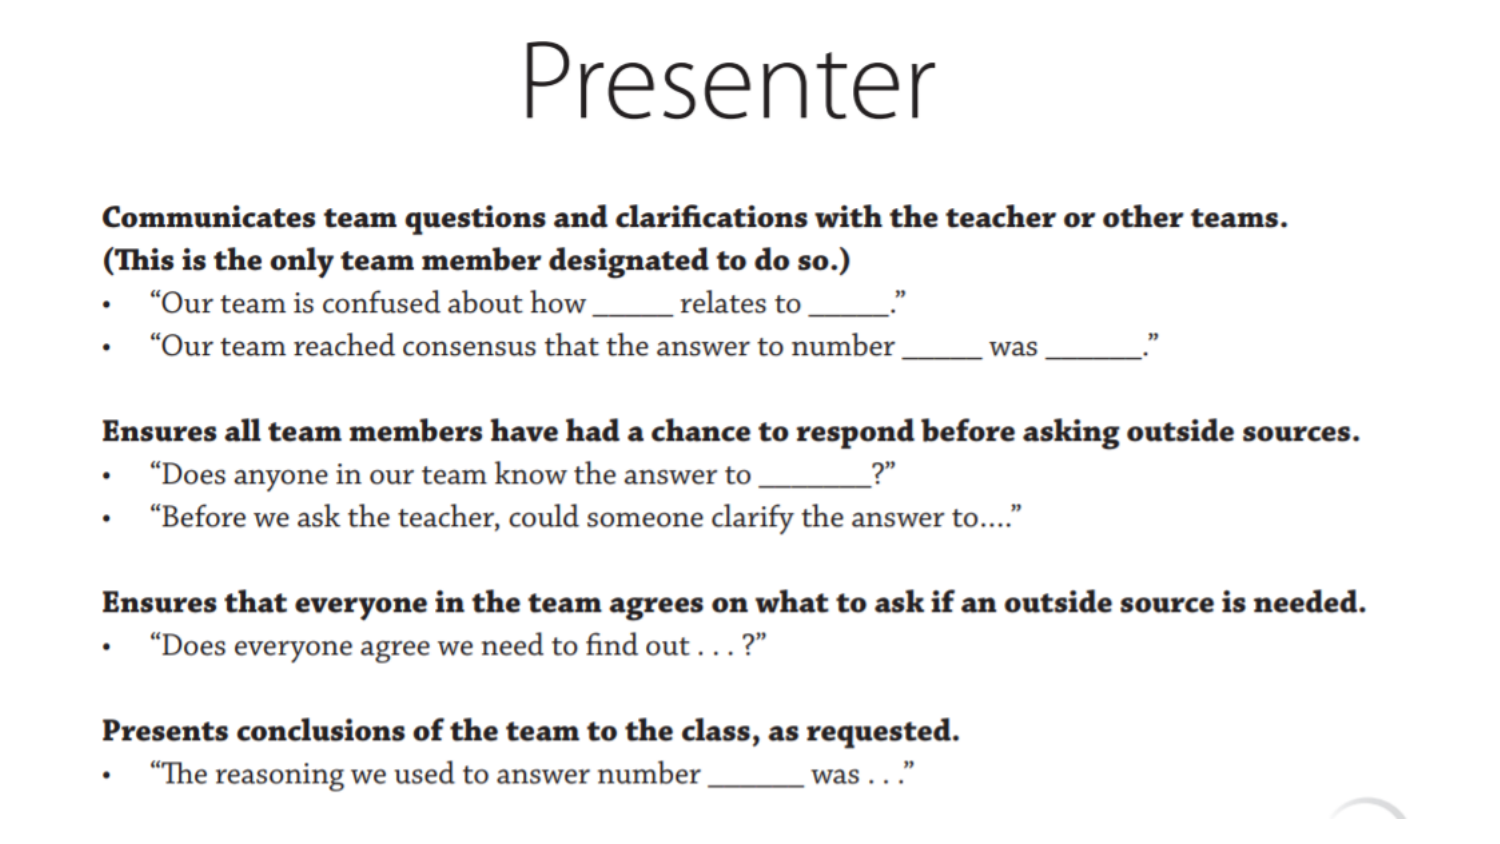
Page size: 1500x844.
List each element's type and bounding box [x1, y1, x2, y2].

picture [24, 24, 1453, 819]
